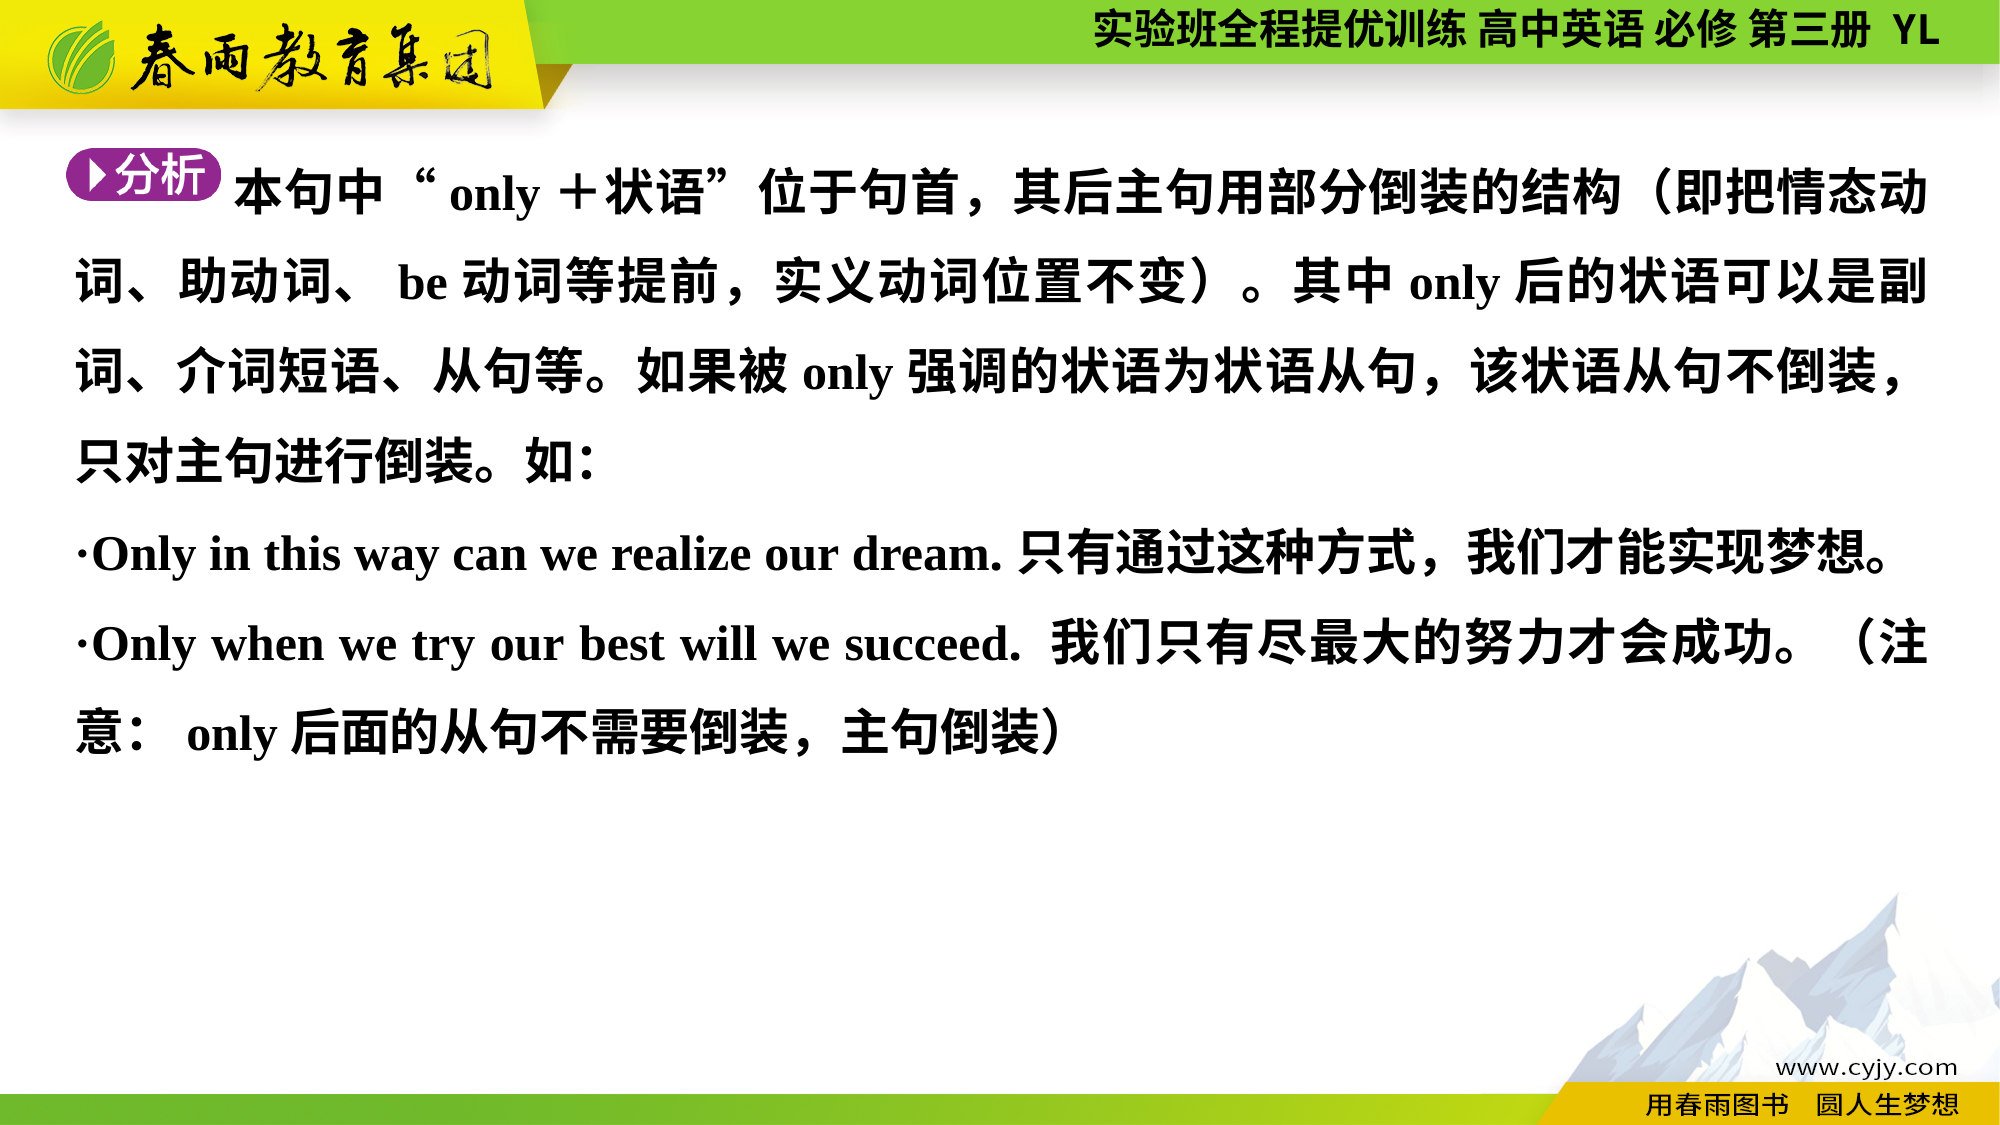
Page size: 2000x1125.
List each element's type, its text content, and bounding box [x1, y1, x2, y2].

list 本句中“only＋状语”位于句首，其后主句用部分倒装的结构（即把情态动词、助动词、be动词等提前，实义动词位置不变）。其中only后的状语可以是副词、介词短语、从句等。如果被only强调的状语为状语从句，该状语从句不倒装，只对主句进行倒装。如： ·Only in this way can we realize our dream.只有通过这种方式，我们才能实现梦想。 ·Only when we try our best will we succeed. 我们只有尽最大的努力才会成功。（注意：only后面的从句不需要倒装，主句倒装） [59, 122, 1944, 774]
picture [0, 0, 2000, 1125]
